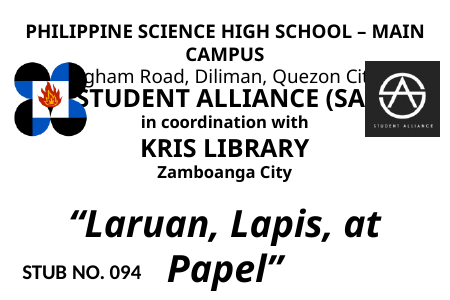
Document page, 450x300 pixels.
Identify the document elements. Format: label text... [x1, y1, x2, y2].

text_box “Laruan, Lapis, at Papel” [0, 192, 450, 298]
text_box STUDENT ALLIANCE (SA) in coordination with KRIS LIBRARY Zamboanga City [0, 74, 450, 190]
text_box STUB NO. 094 [7, 251, 213, 292]
picture [364, 60, 441, 137]
text_box PHILIPPINE SCIENCE HIGH SCHOOL – MAIN CAMPUS Agham Road, Diliman, Quezon City [0, 12, 450, 74]
picture [12, 60, 88, 137]
